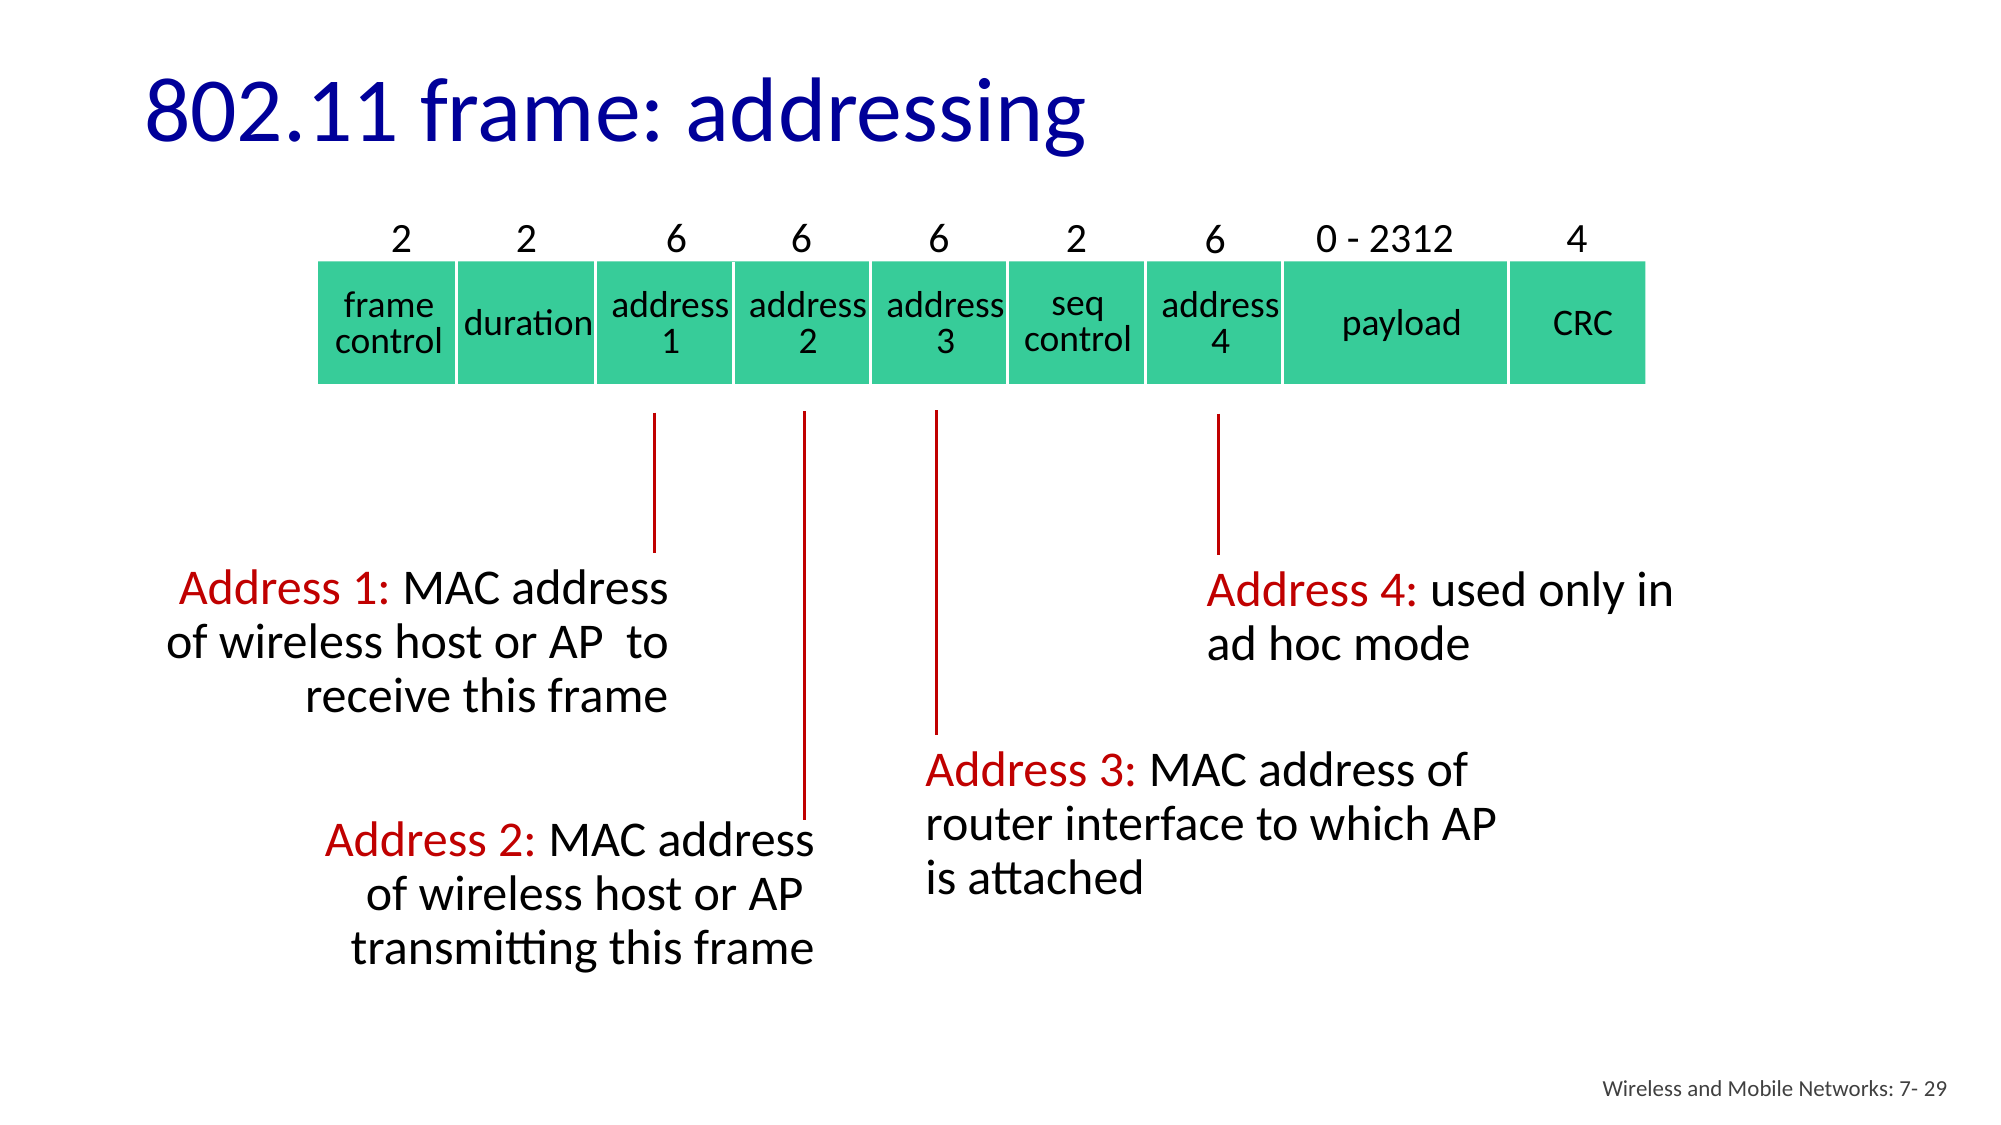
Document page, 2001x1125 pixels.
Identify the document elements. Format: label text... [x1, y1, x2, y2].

text_box 6 [1189, 203, 1241, 253]
text_box 6 [651, 203, 702, 253]
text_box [307, 411, 833, 985]
text_box Address 4: used only in ad hoc mode [1544, 555, 1723, 679]
title 802.11 frame: addressing [129, 38, 1855, 186]
text_box 2 [501, 203, 552, 253]
text_box 6 [913, 203, 965, 253]
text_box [318, 253, 1646, 394]
text_box 6 [776, 203, 828, 253]
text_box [910, 410, 1544, 915]
text_box Address 1: MAC address of wireless host or AP to receive this frame [127, 553, 307, 731]
text_box 4 [1551, 203, 1603, 253]
text_box 2 [376, 203, 428, 253]
slide_number Wireless and Mobile Networks: 7- 29 [1512, 1056, 1963, 1117]
text_box 0 - 2312 [1301, 203, 1469, 253]
text_box 2 [1051, 203, 1103, 253]
text_box CRC [1646, 274, 1652, 375]
